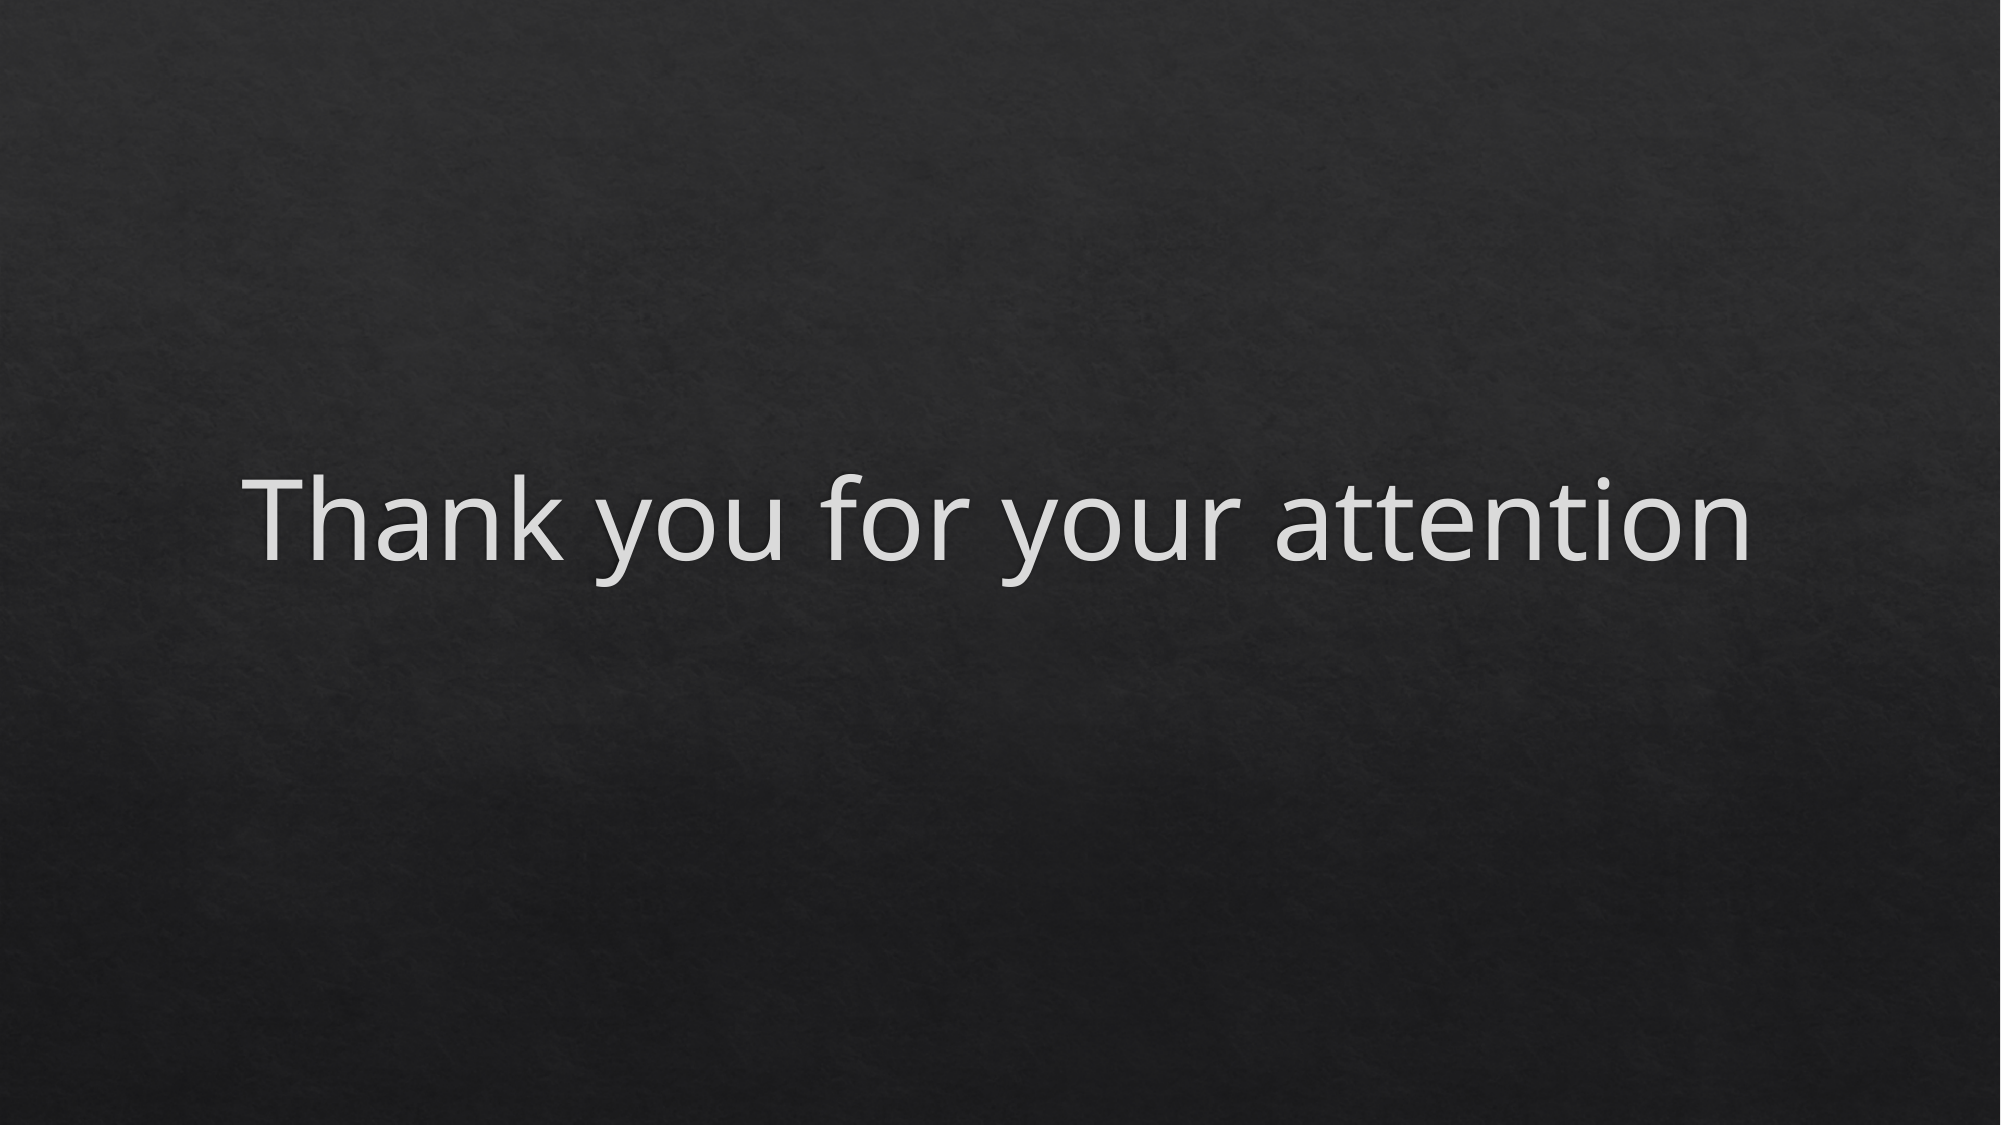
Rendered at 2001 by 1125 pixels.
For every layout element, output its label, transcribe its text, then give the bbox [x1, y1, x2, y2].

title Thank you for your attention [224, 290, 1774, 591]
